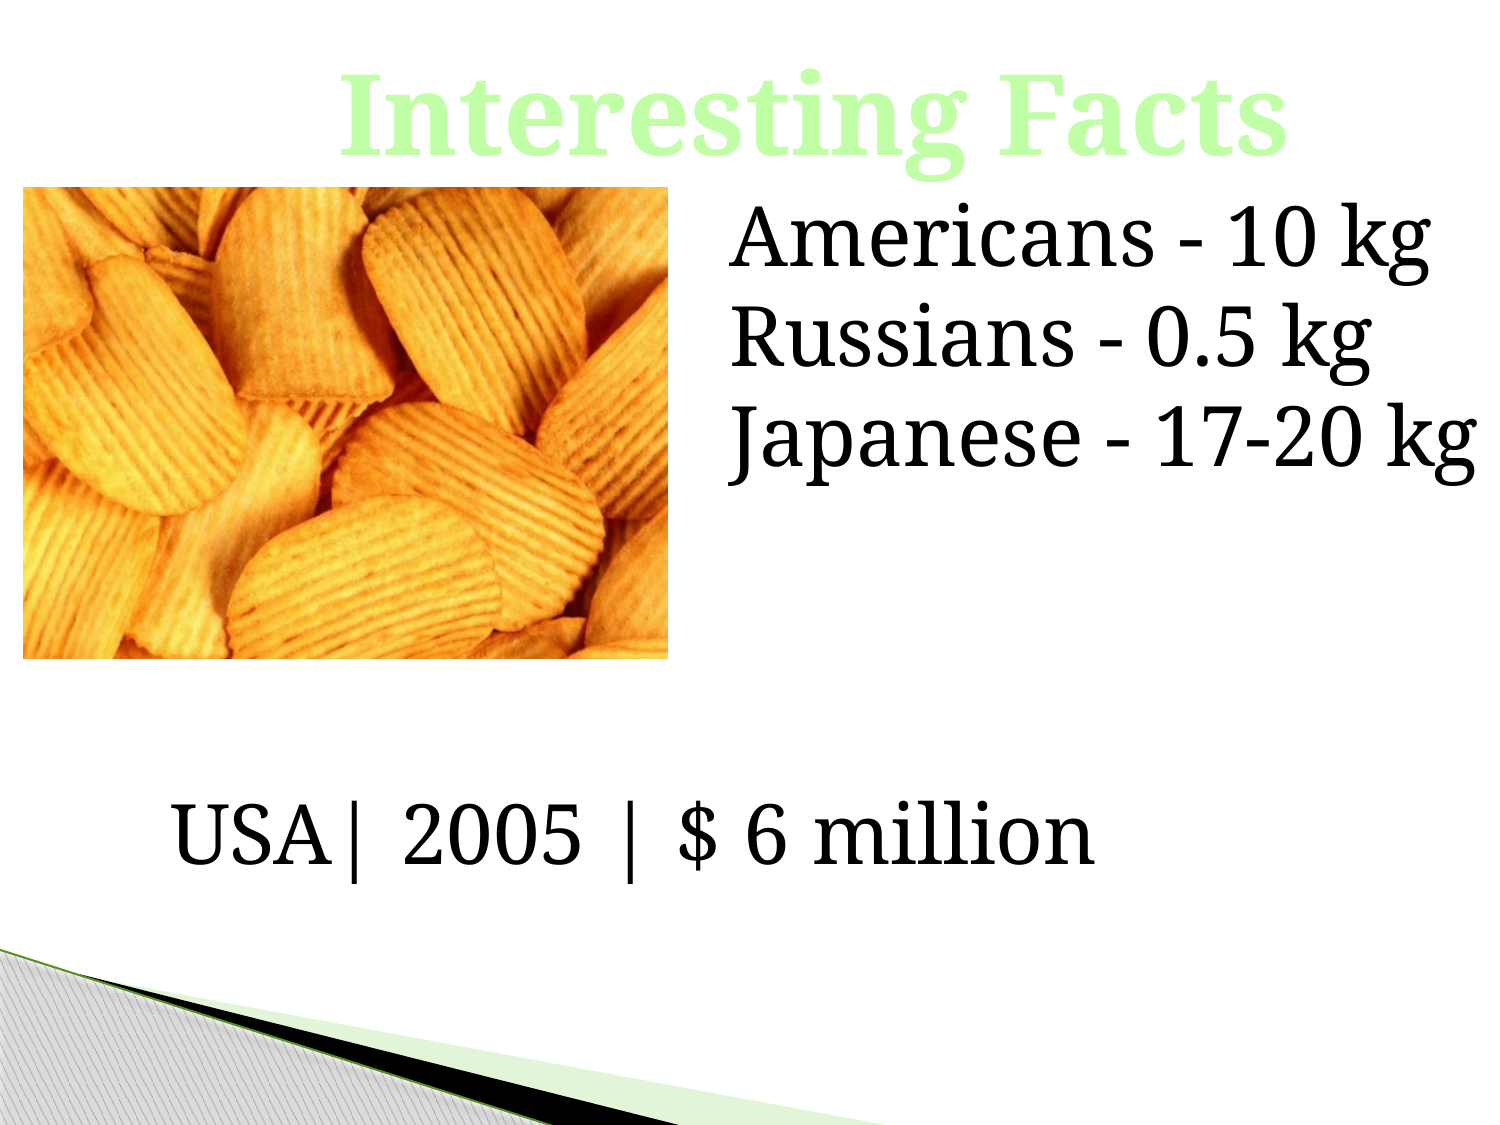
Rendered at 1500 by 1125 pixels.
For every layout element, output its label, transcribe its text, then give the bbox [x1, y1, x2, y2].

text_box USA| 2005 | $ 6 million [155, 773, 1135, 934]
picture [23, 187, 669, 660]
text_box Americans - 10 kg Russians - 0.5 kg Japanese - 17-20 kg [714, 175, 1494, 491]
text_box Interesting Facts [323, 35, 1306, 185]
